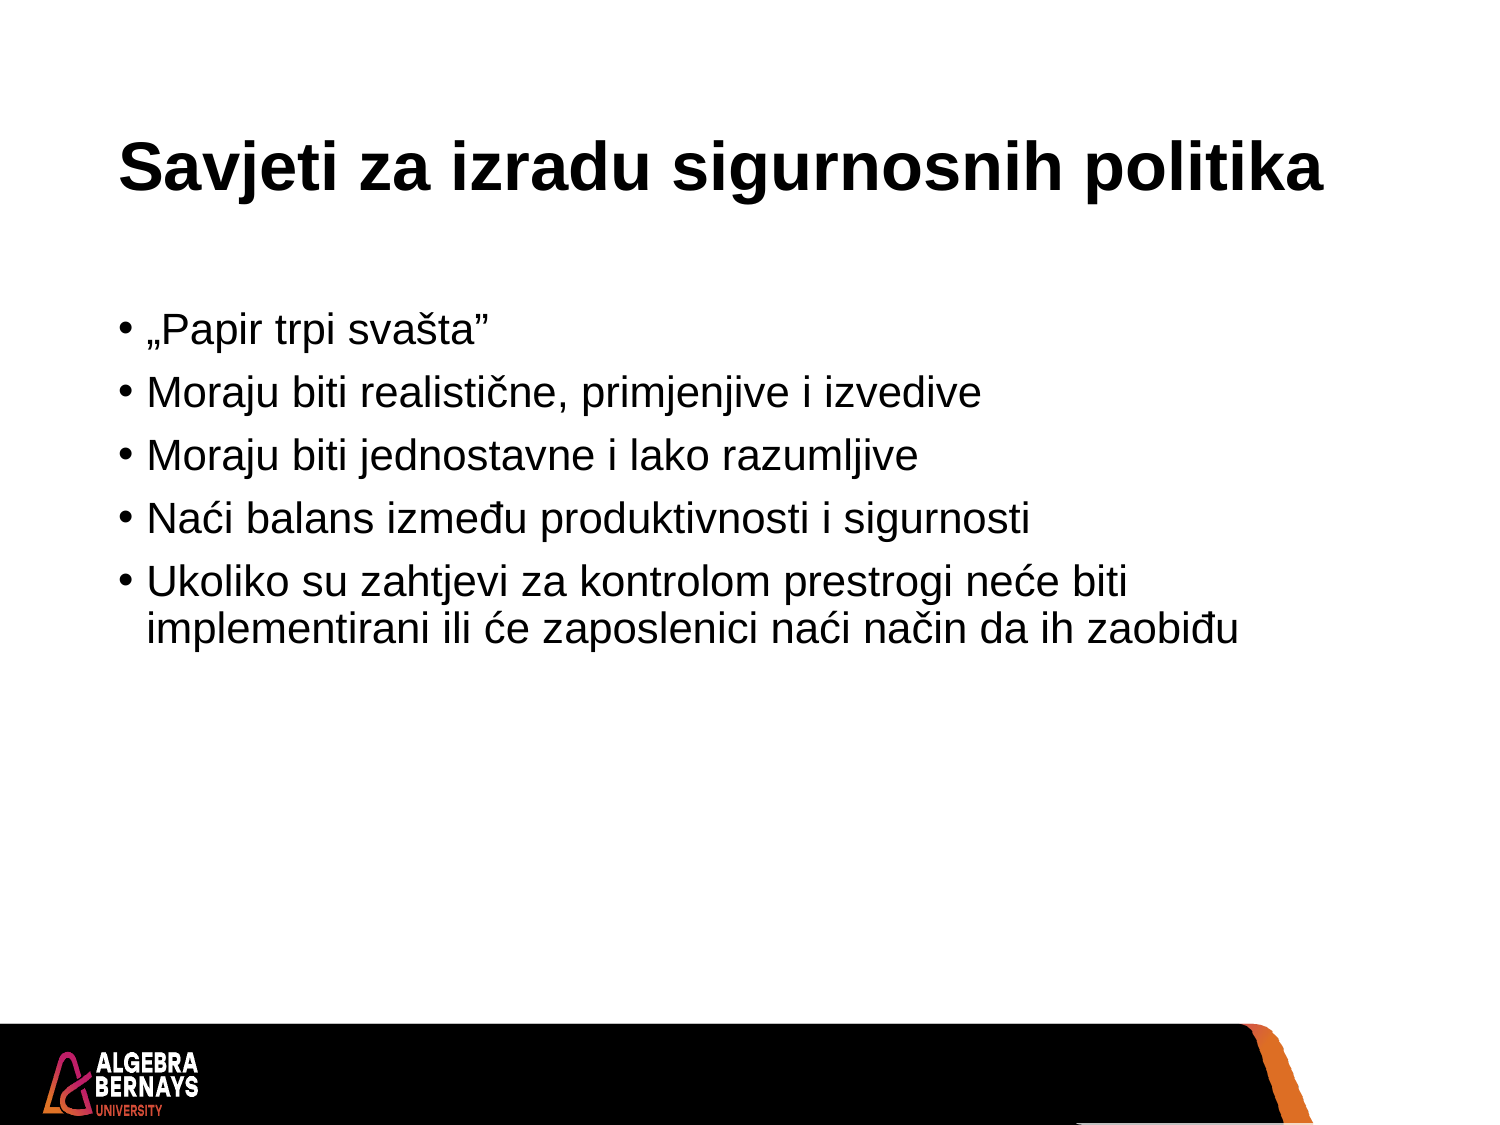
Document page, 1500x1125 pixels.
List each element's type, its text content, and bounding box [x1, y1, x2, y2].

picture [0, 1023, 1468, 1125]
list „Papir trpi svašta” Moraju biti realistične, primjenjive i izvedive Moraju biti jednostavne i lako razumljive Naći balans između produktivnosti i sigurnosti Ukoliko su zahtjevi za kontrolom prestrogi neće biti implementirani ili će zaposlenici naći način da ih zaobiđu [103, 299, 1397, 1014]
title Savjeti za izradu sigurnosnih politika [103, 59, 1397, 278]
